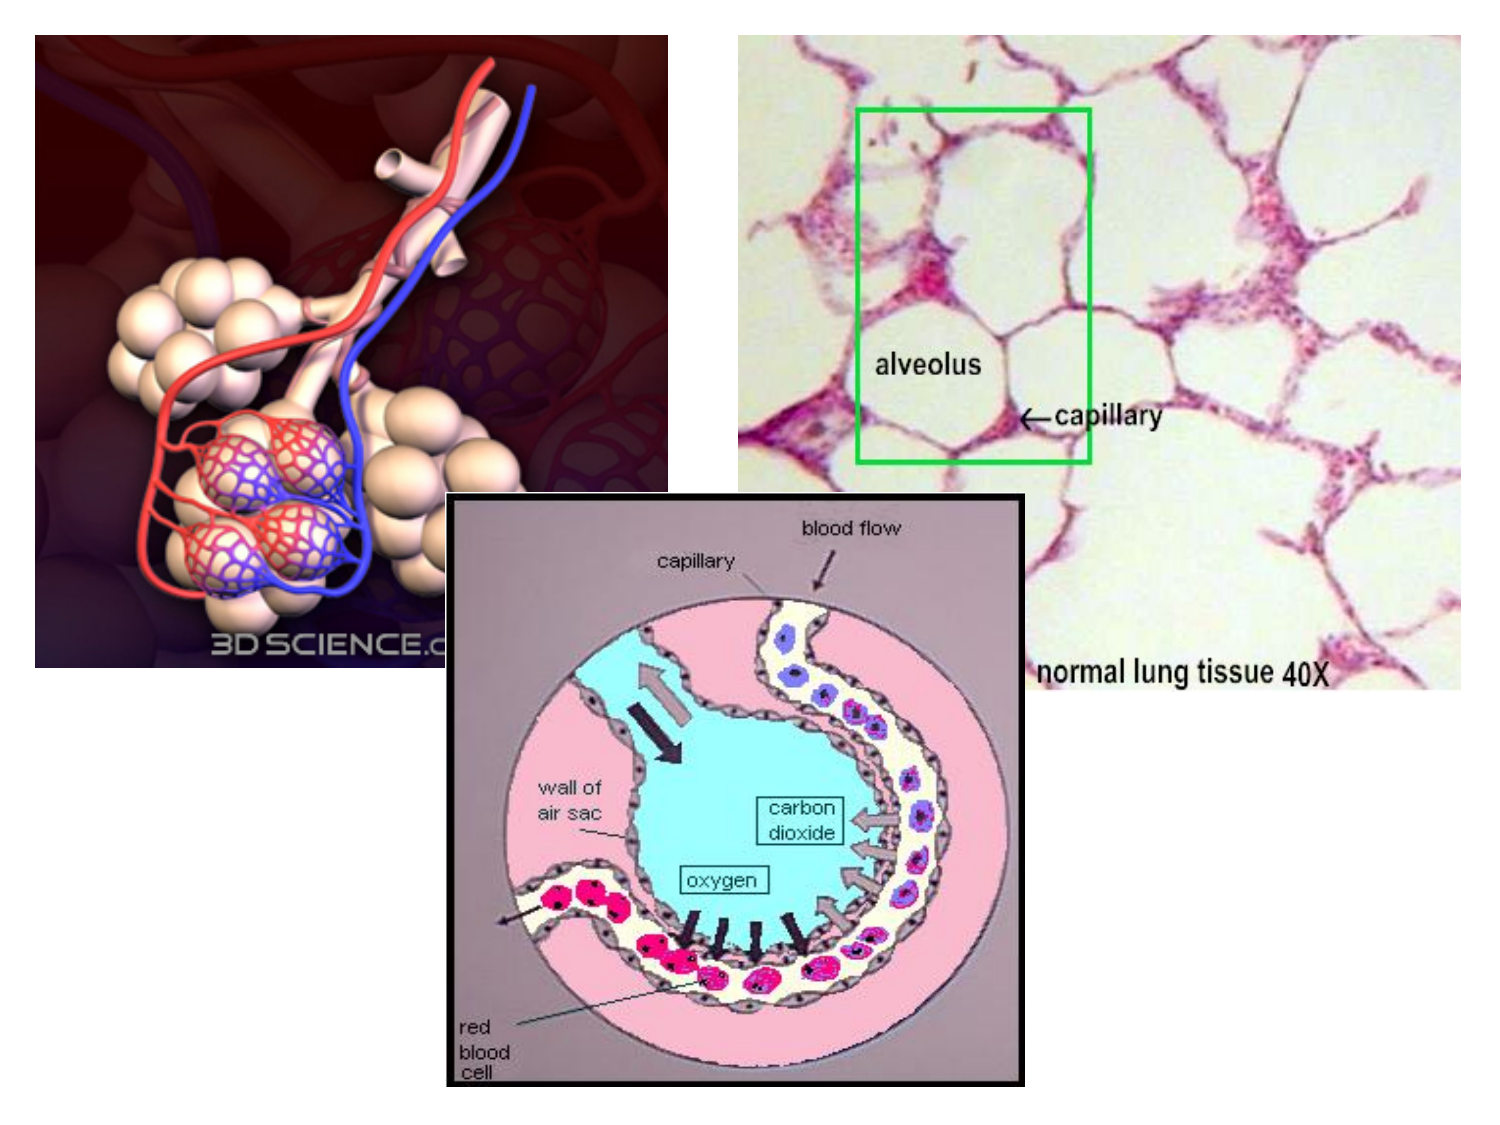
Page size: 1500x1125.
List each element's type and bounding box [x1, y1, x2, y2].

picture [34, 34, 1462, 1087]
